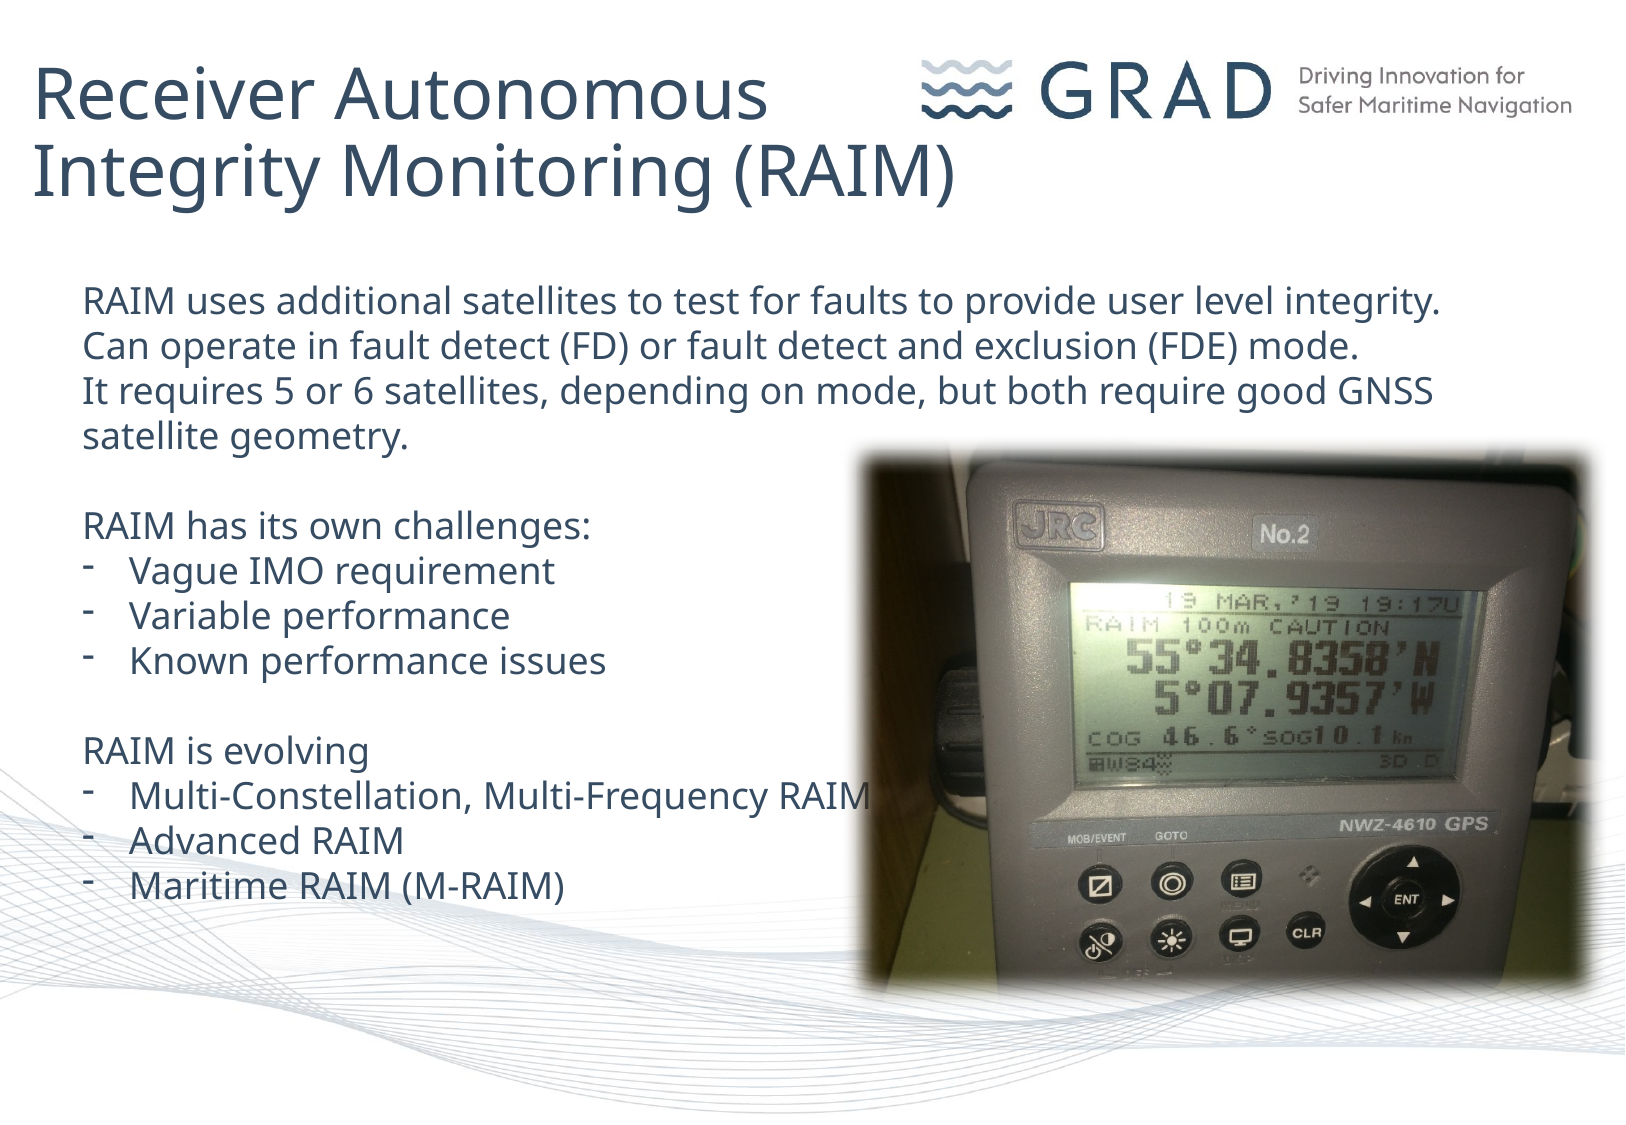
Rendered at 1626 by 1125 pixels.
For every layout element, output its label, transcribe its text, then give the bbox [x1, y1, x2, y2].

text_box RAIM uses additional satellites to test for faults to provide user level integrity. Can operate in fault detect (FD) or fault detect and exclusion (FDE) mode. It requires 5 or 6 satellites, depending on mode, but both require good GNSS satellite geometry. RAIM has its own challenges: Vague IMO requirement Variable performance Known performance issues RAIM is evolving Multi-Constellation, Multi-Frequency RAIM Advanced RAIM Maritime RAIM (M-RAIM) [67, 269, 1486, 915]
title Receiver Autonomous Integrity Monitoring (RAIM) [17, 26, 1024, 244]
picture [0, 0, 1625, 1125]
